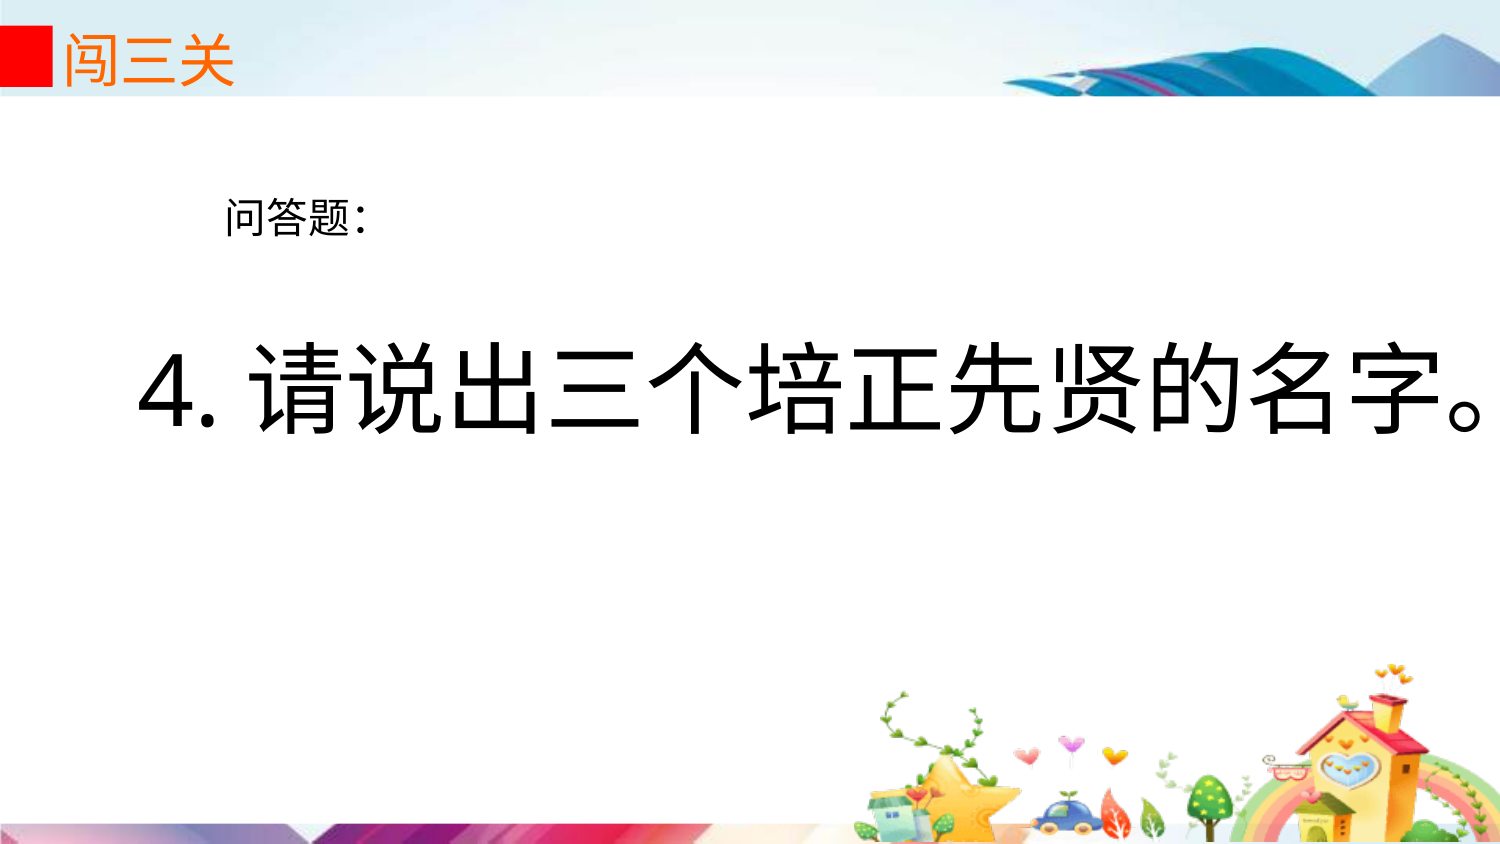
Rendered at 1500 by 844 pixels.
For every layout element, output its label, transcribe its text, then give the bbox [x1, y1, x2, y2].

picture [0, 664, 1500, 844]
picture [1189, 88, 1203, 96]
picture [0, 87, 47, 96]
text_box 闯三关 [47, 16, 253, 102]
text_box 问答题： [210, 184, 407, 250]
picture [0, 0, 1500, 96]
text_box 4.请说出三个培正先贤的名字。 [100, 319, 1483, 454]
